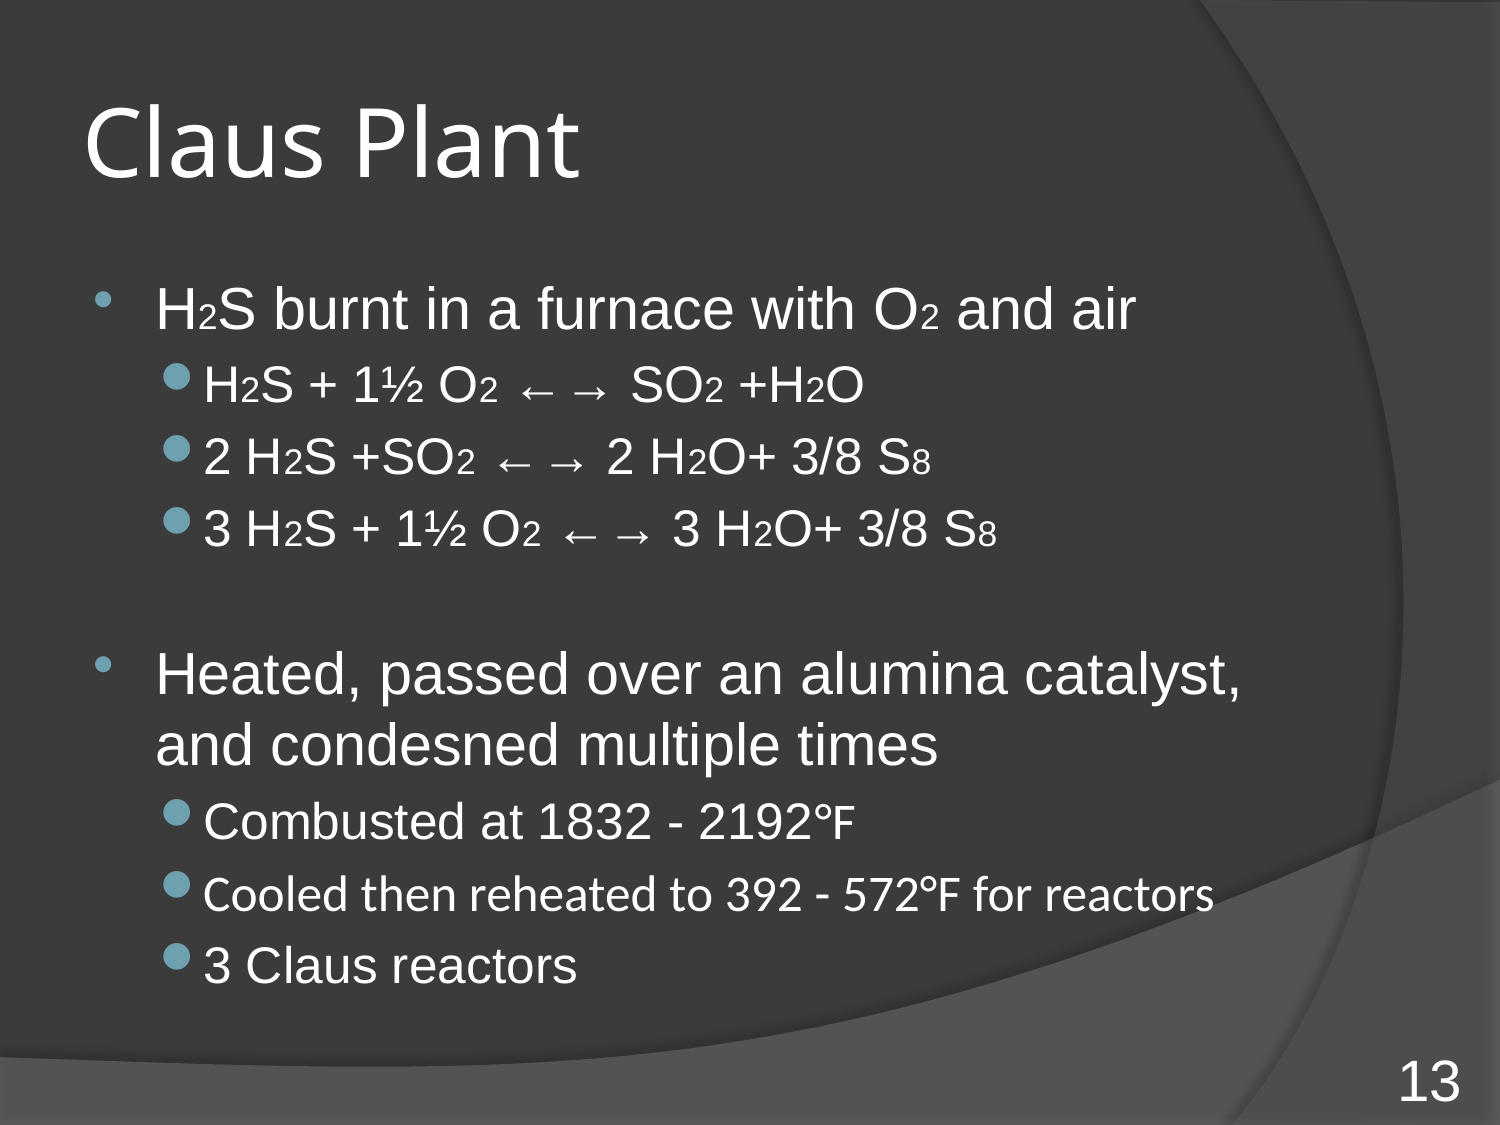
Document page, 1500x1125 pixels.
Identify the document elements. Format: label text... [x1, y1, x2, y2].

title Claus Plant [75, 45, 1300, 233]
list H2S burnt in a furnace with O2 and air H2S + 1½ O2 ←→ SO2 +H2O 2 H2S +SO2 ←→ 2 H2O+ 3/8 S8 3 H2S + 1½ O2 ←→ 3 H2O+ 3/8 S8 Heated, passed over an alumina catalyst, and condesned multiple times Combusted at 1832 - 2192°F Cooled then reheated to 392 - 572°F for reactors 3 Claus reactors [75, 262, 1300, 1005]
slide_number 13 [1337, 1053, 1463, 1114]
